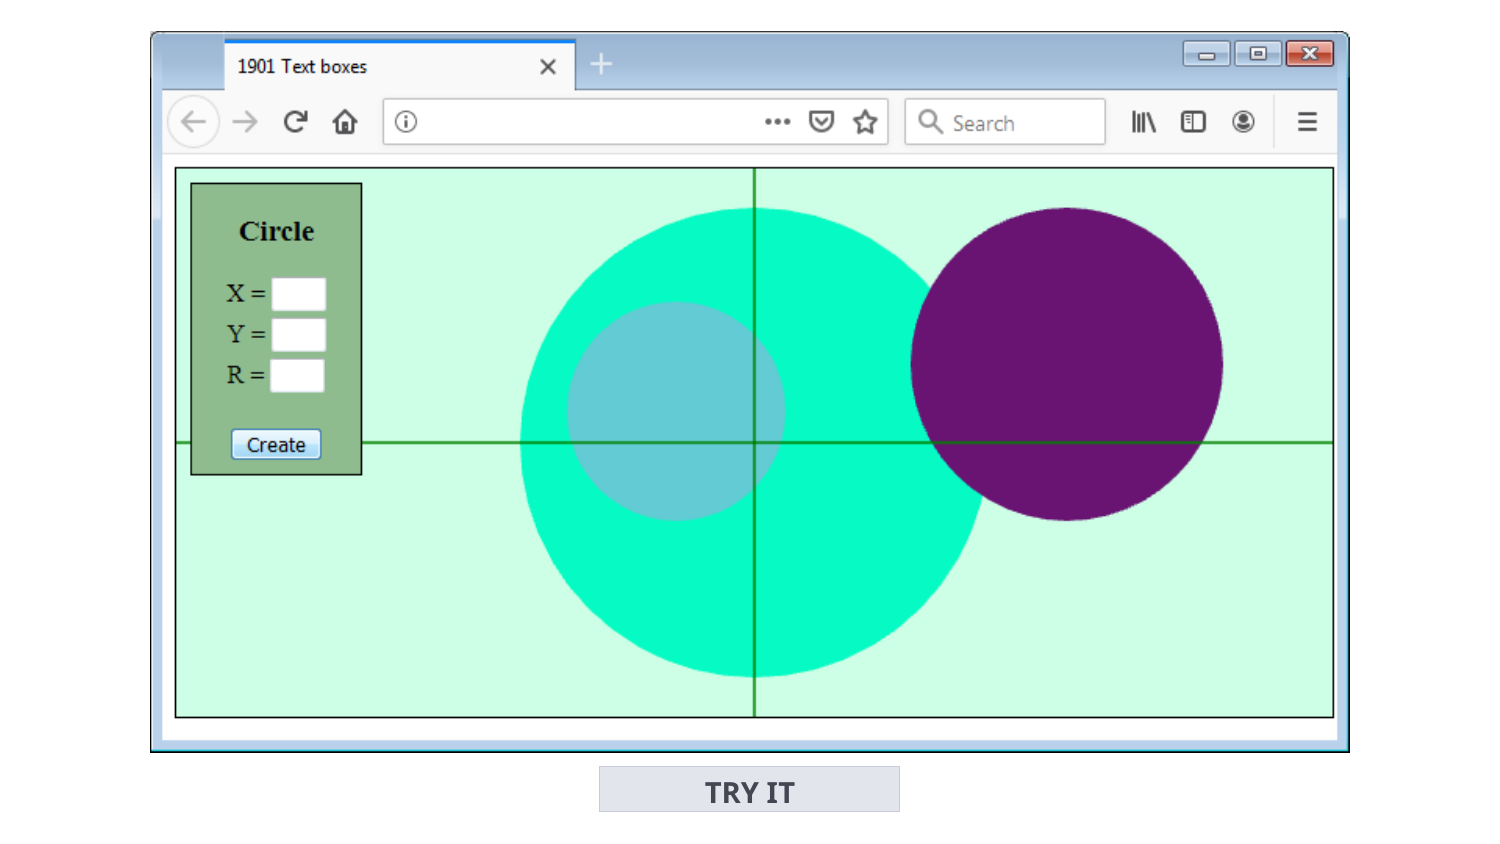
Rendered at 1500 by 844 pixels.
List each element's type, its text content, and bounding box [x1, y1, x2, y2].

text_box TRY IT [599, 766, 900, 812]
picture [149, 31, 1351, 753]
